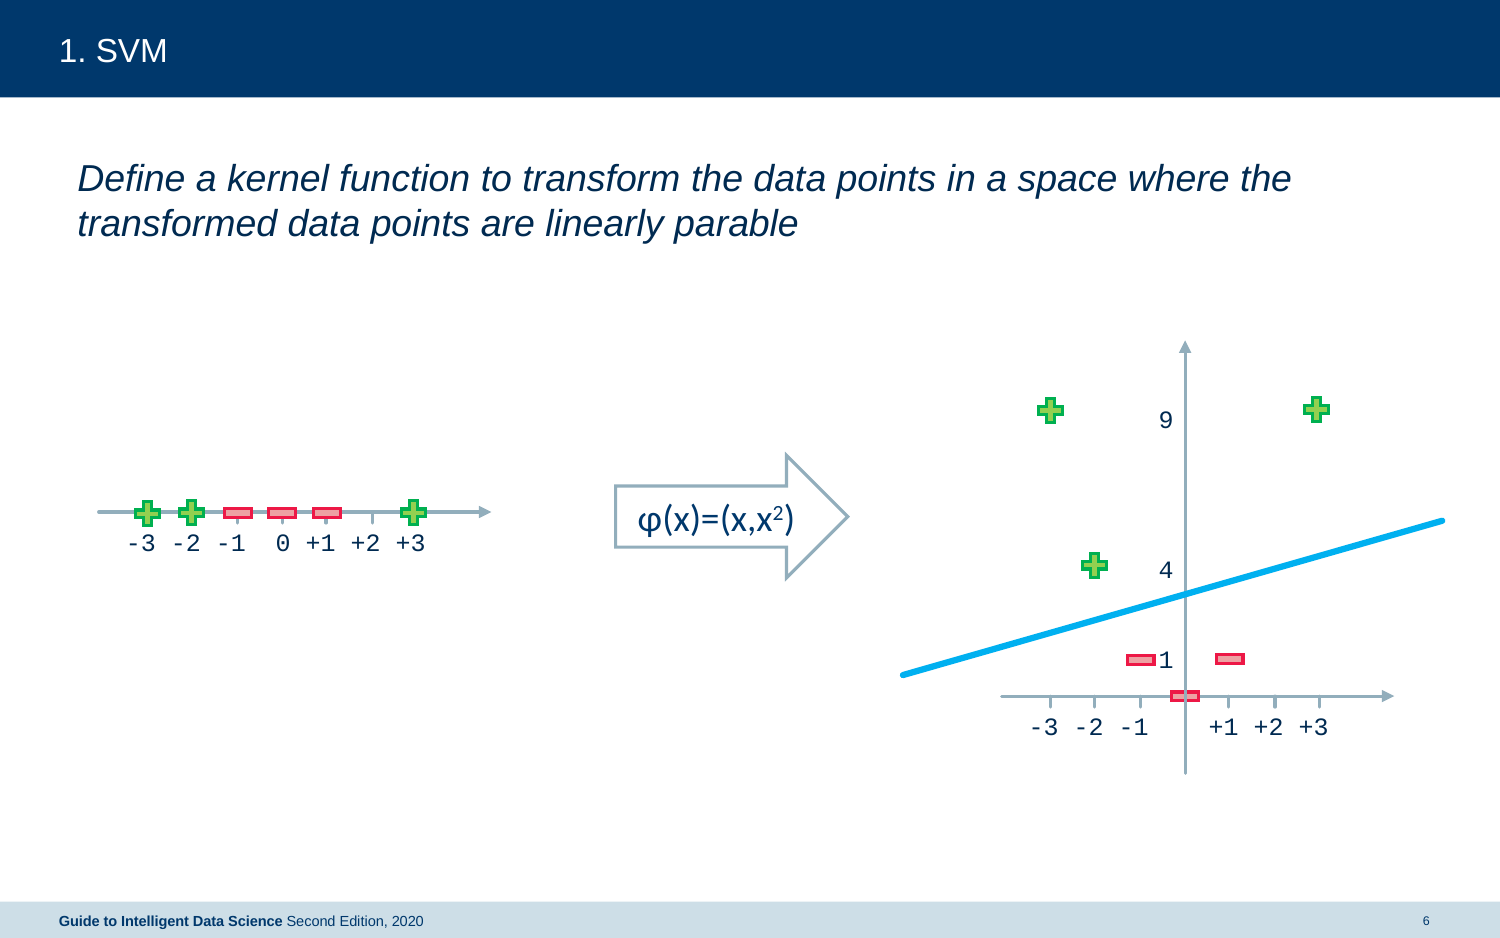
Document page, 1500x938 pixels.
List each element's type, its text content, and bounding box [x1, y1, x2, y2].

footer Guide to Intelligent Data Science Second Edition, 2020 [58, 900, 717, 938]
list Define a kernel function to transform the data points in a space where the transformed data points are linearly parable [77, 124, 1415, 274]
slide_number 6 [1411, 900, 1442, 938]
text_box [98, 494, 492, 557]
title 1. SVM [58, 28, 1442, 70]
text_box φ(x)=(x,x2) [614, 452, 850, 581]
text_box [902, 340, 1443, 774]
